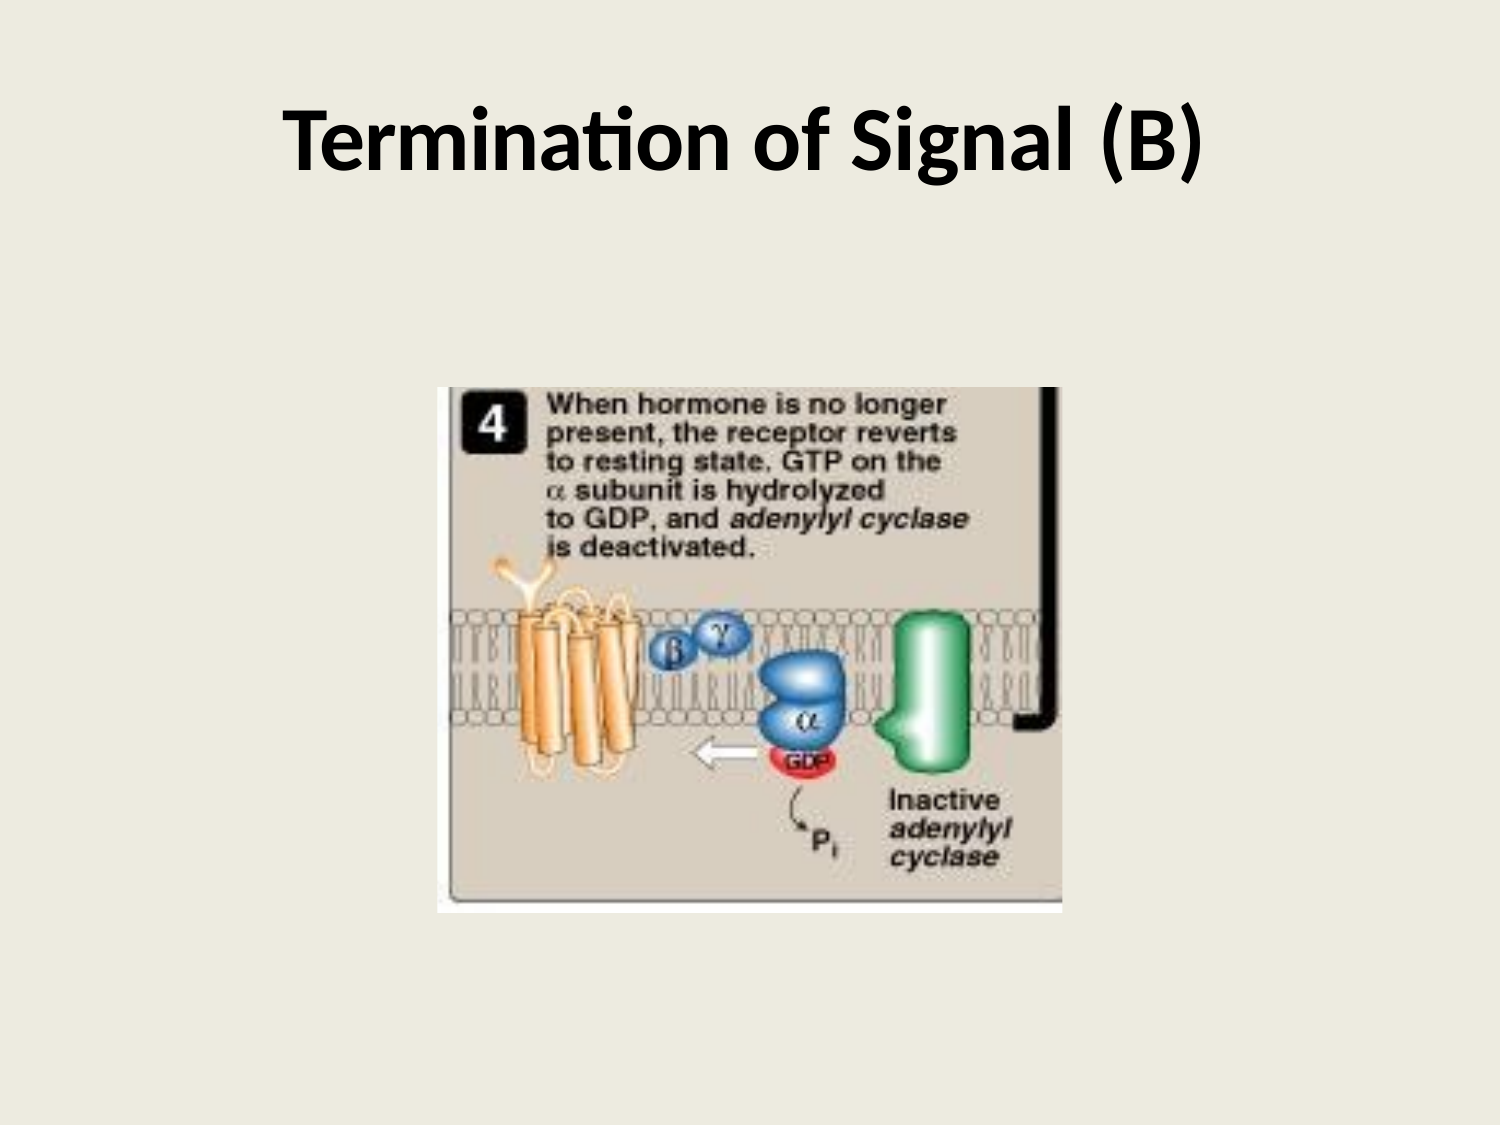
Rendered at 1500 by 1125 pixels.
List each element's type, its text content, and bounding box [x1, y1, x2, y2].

text_box [437, 387, 1063, 913]
title Termination of Signal (B) [263, 33, 1236, 267]
